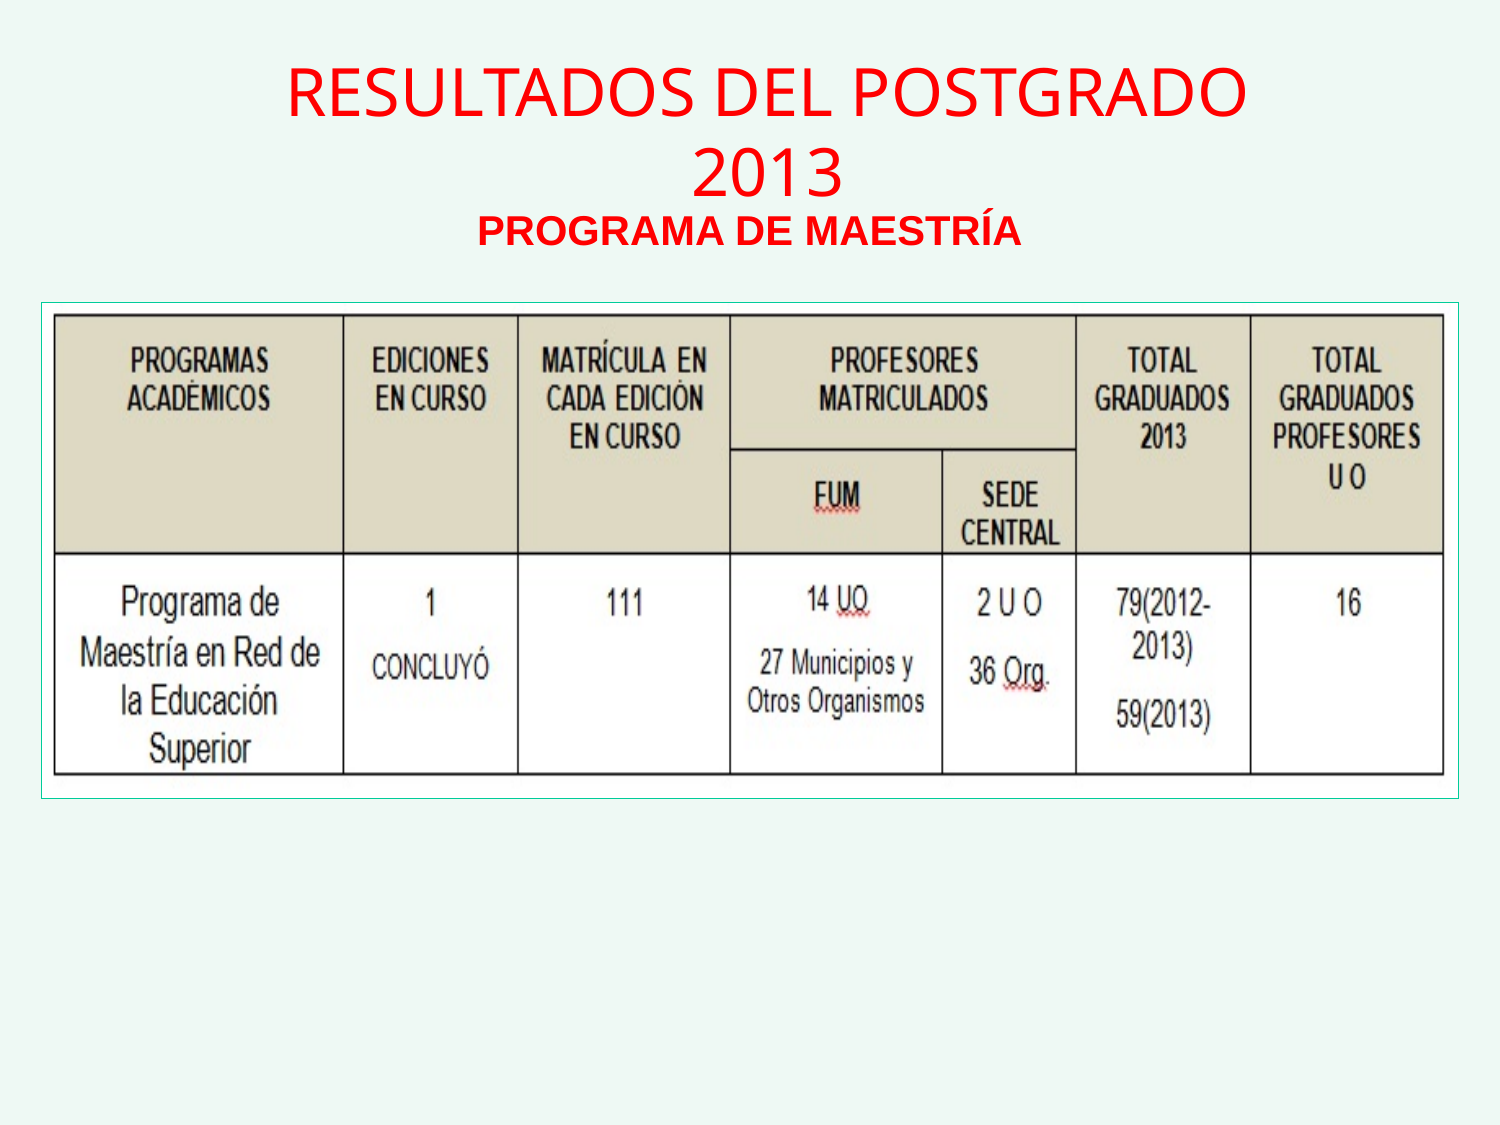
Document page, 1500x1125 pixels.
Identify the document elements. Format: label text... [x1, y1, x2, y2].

picture [41, 302, 1459, 799]
text_box PROGRAMA DE MAESTRÍA [53, 196, 1447, 262]
text_box RESULTADOS DEL POSTGRADO 2013 [206, 42, 1330, 196]
